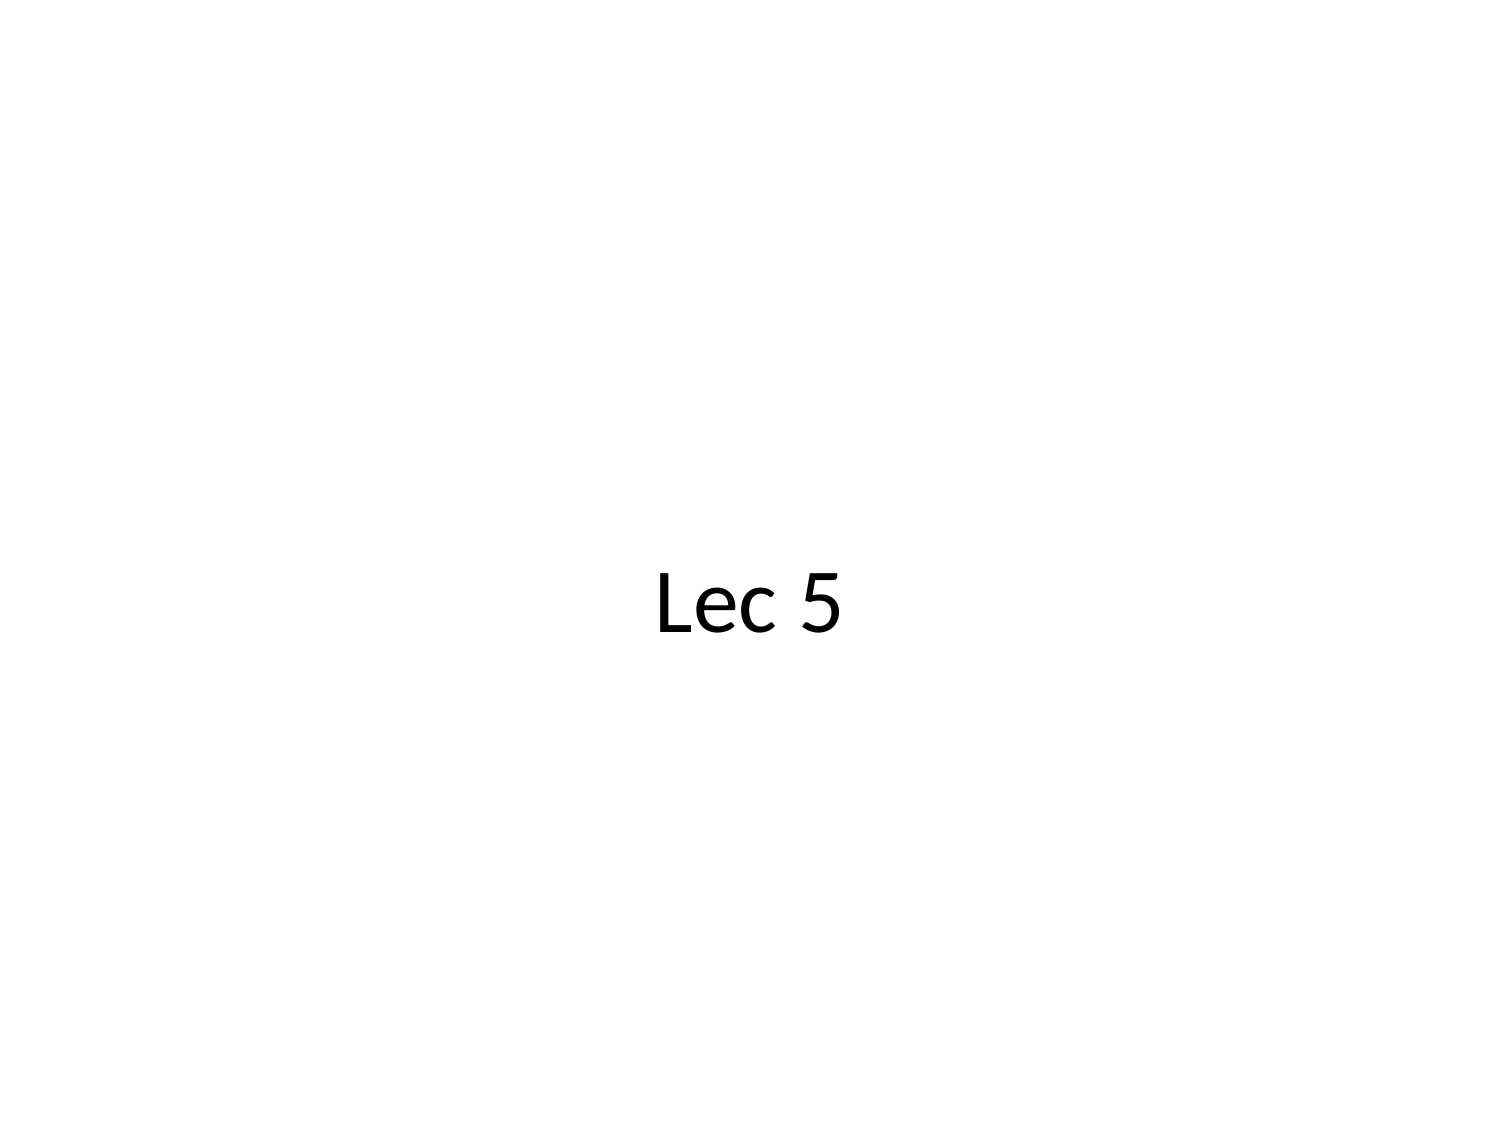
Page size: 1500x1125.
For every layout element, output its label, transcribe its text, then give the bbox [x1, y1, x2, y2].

title Lec 5 [75, 501, 1425, 690]
